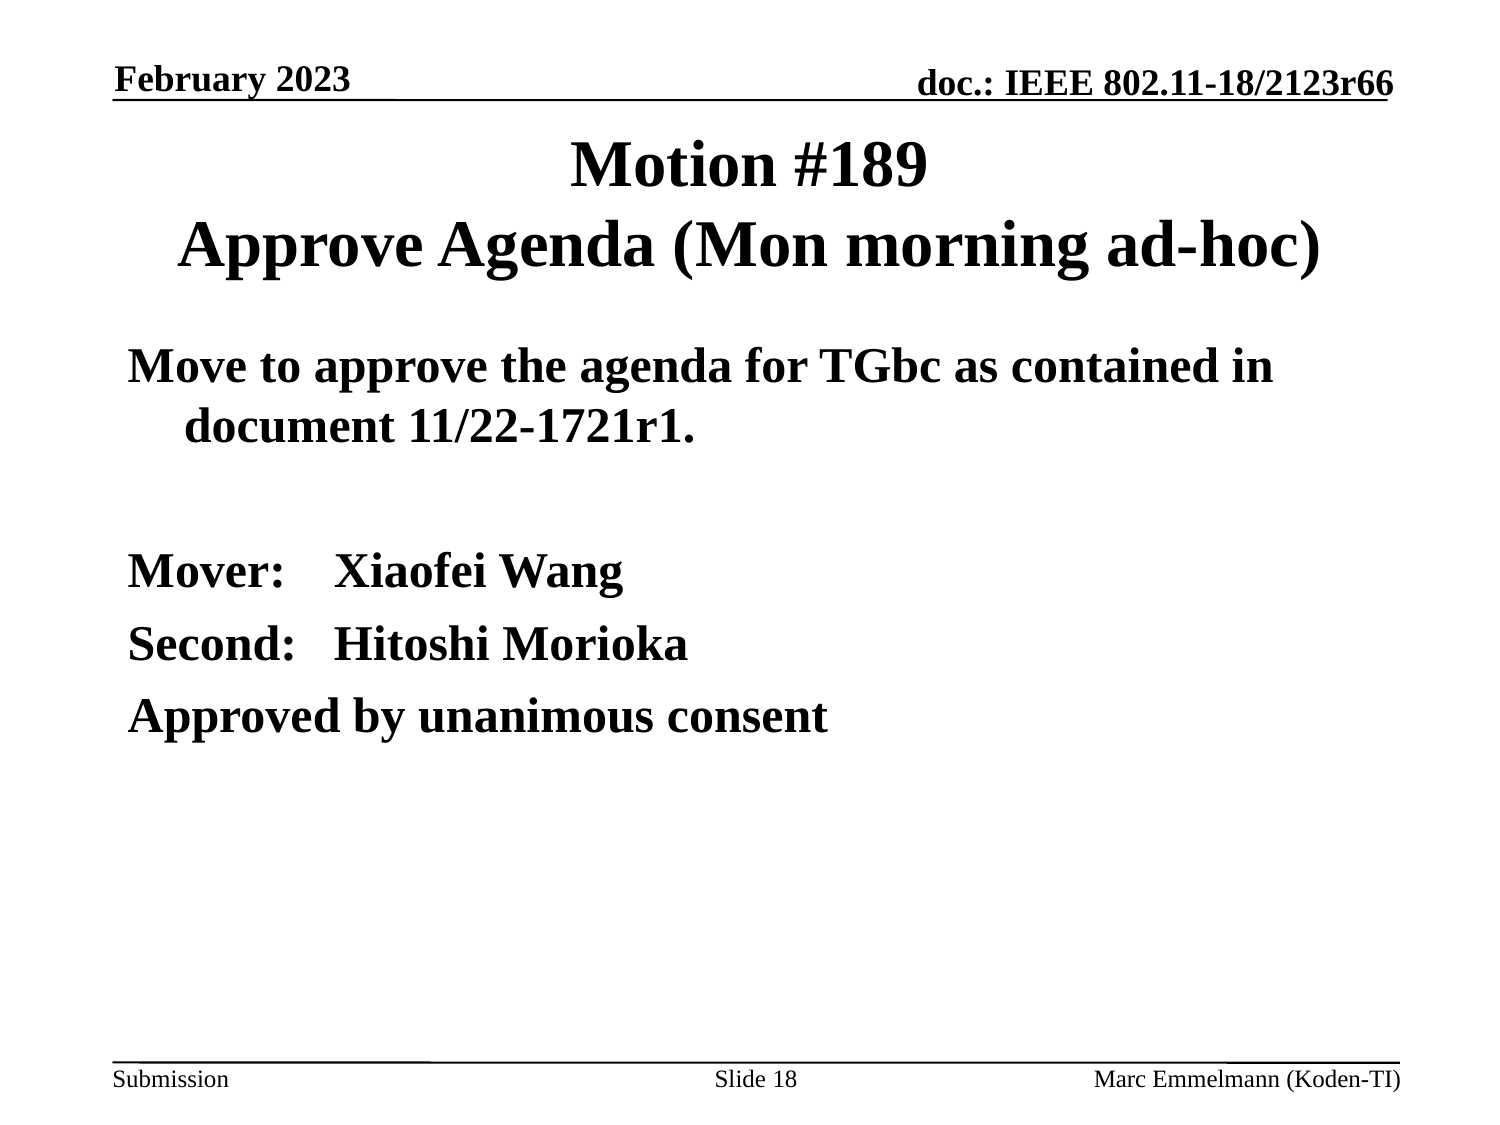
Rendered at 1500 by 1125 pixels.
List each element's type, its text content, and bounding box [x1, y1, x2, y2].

list Move to approve the agenda for TGbc as contained in document 11/22-1721r1. Mover: Xiaofei Wang Second: Hitoshi Morioka Approved by unanimous consent [112, 324, 1388, 1000]
footer Marc Emmelmann (Koden-TI) [878, 1061, 1402, 1093]
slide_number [114, 54, 423, 100]
slide_number Slide 18 [712, 1061, 800, 1123]
title Motion #189 Approve Agenda (Mon morning ad-hoc) [112, 112, 1388, 288]
